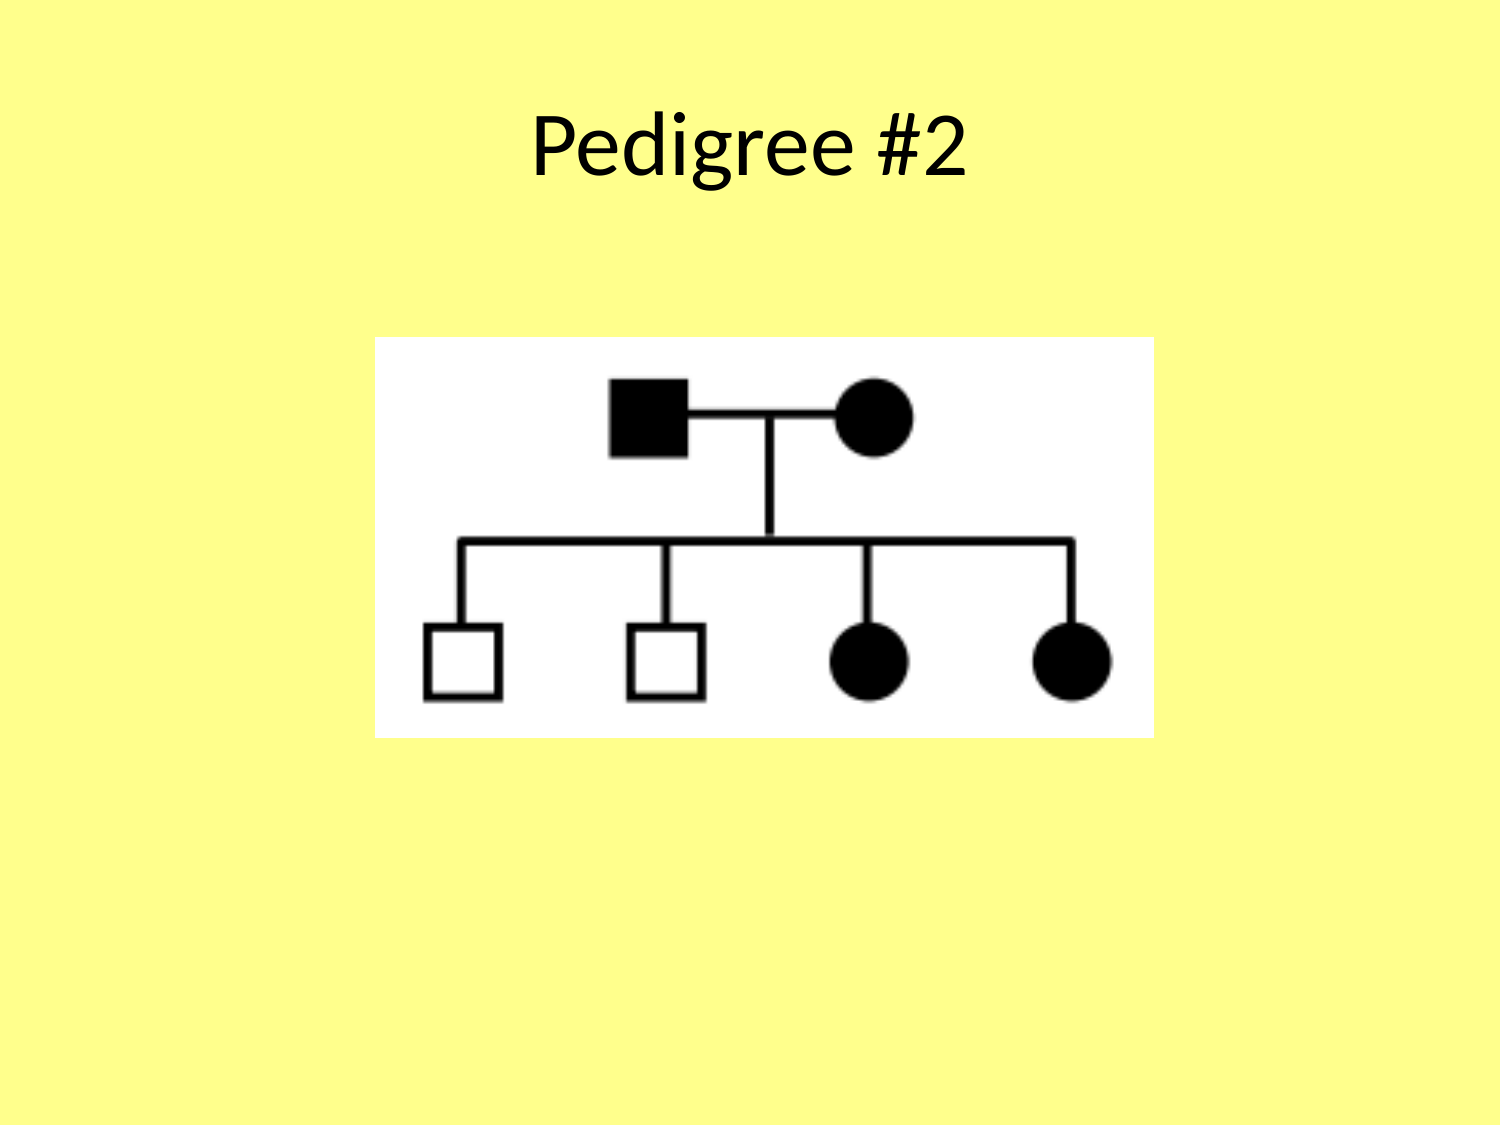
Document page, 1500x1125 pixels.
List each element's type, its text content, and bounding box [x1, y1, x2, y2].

picture [374, 337, 1154, 738]
title Pedigree #2 [75, 45, 1425, 233]
